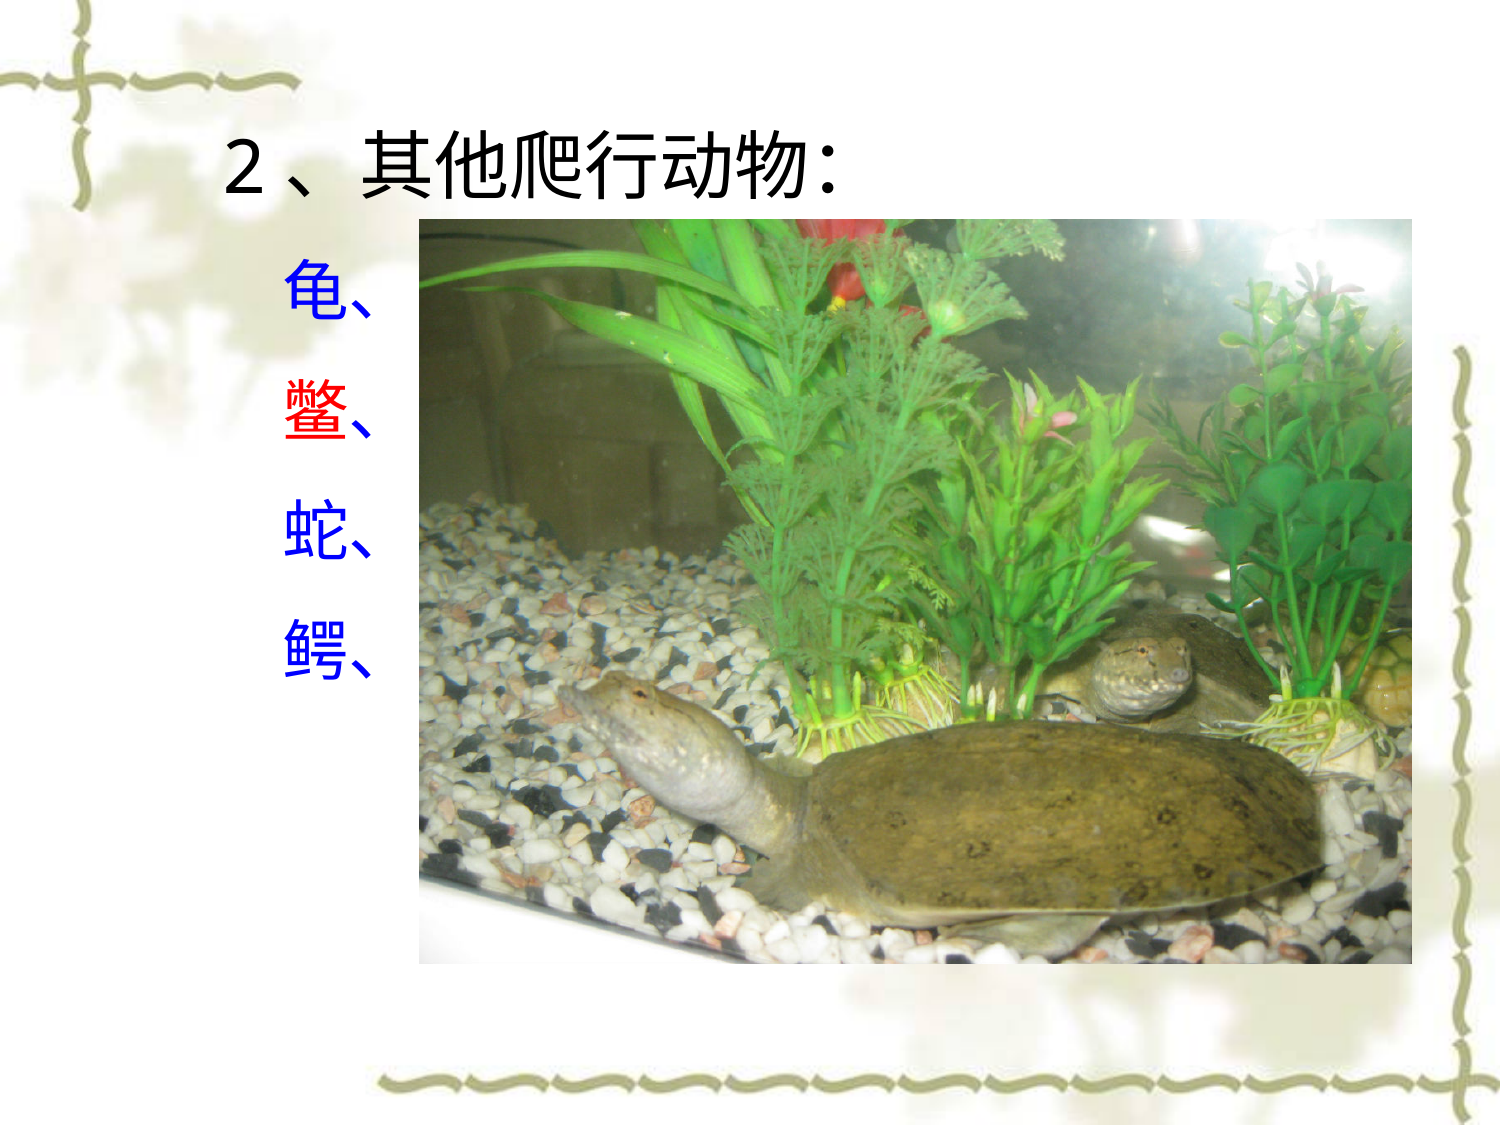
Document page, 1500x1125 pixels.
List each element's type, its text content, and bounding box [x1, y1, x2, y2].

text_box 2、其他爬行动物： 龟、 鳖、 蛇、 鳄、 [206, 66, 1441, 696]
picture [0, 0, 1500, 1125]
